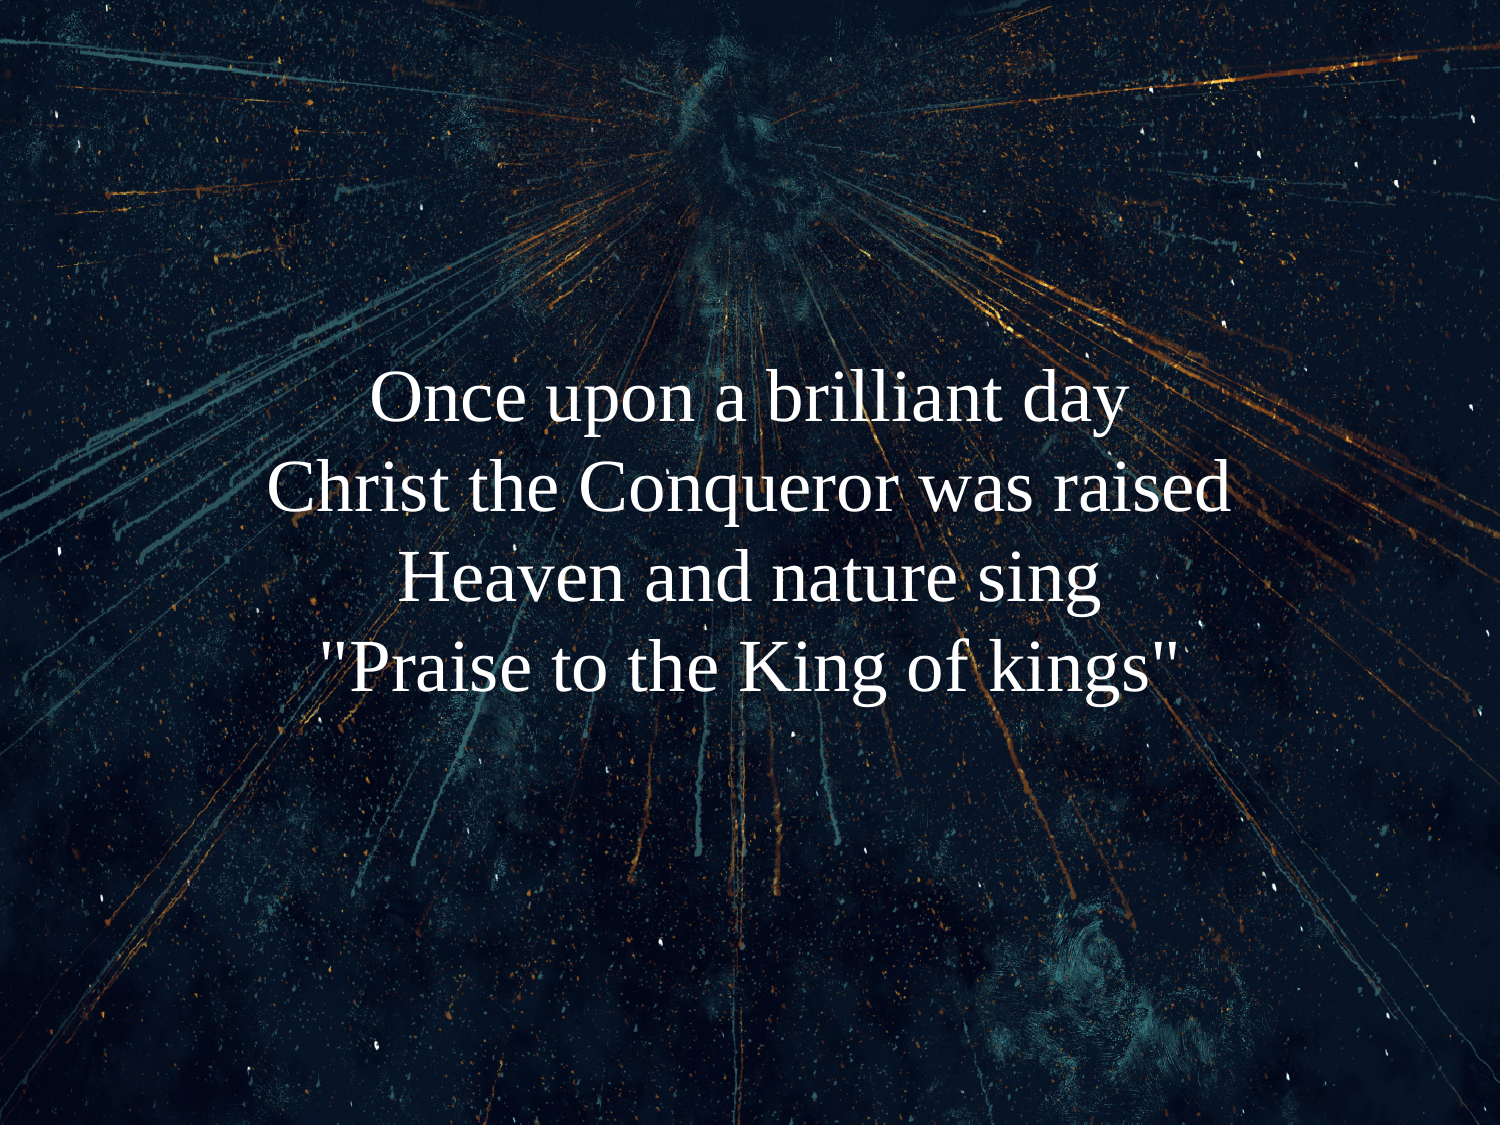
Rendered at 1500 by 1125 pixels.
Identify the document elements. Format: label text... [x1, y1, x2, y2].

picture [0, 0, 1500, 1125]
title Once upon a brilliant day Christ the Conqueror was raised Heaven and nature sing "Praise to the King of kings" [50, 432, 1450, 621]
